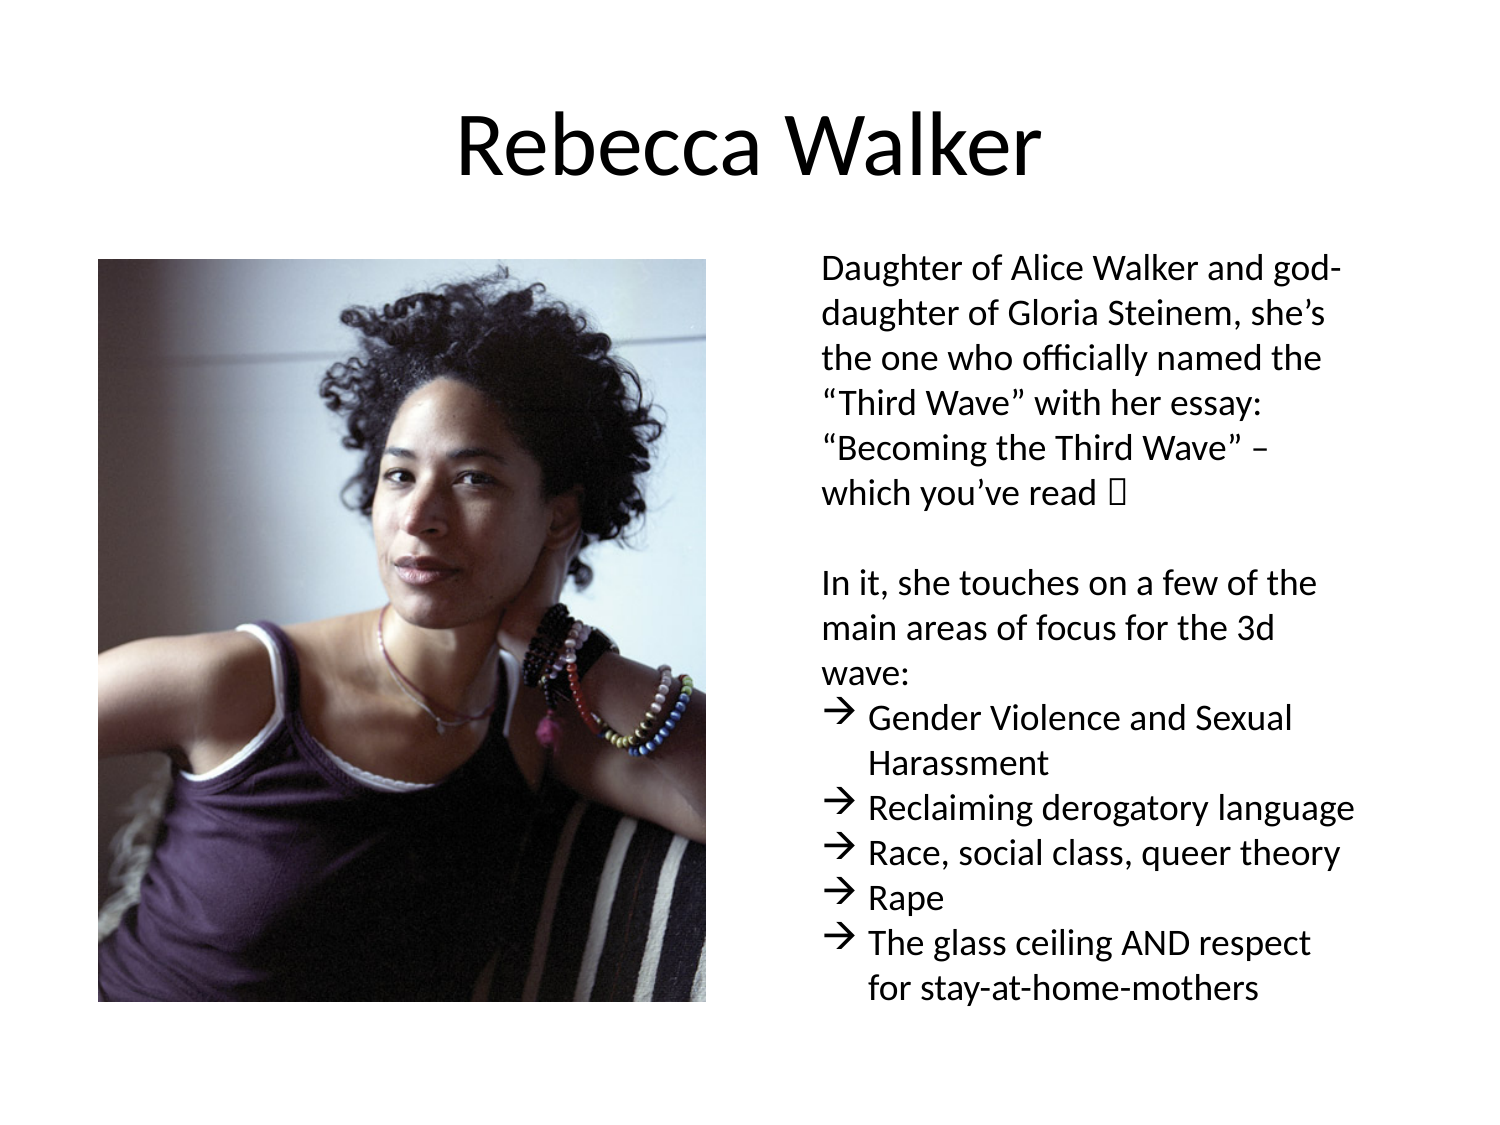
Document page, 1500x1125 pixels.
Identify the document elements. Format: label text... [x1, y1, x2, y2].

title Rebecca Walker [75, 45, 1425, 233]
text_box Daughter of Alice Walker and god-daughter of Gloria Steinem, she’s the one who officially named the “Third Wave” with her essay: “Becoming the Third Wave” – which you’ve read  In it, she touches on a few of the main areas of focus for the 3d wave: Gender Violence and Sexual Harassment Reclaiming derogatory language Race, social class, queer theory Rape The glass ceiling AND respect for stay-at-home-mothers [806, 235, 1378, 1061]
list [0, 259, 1078, 1003]
